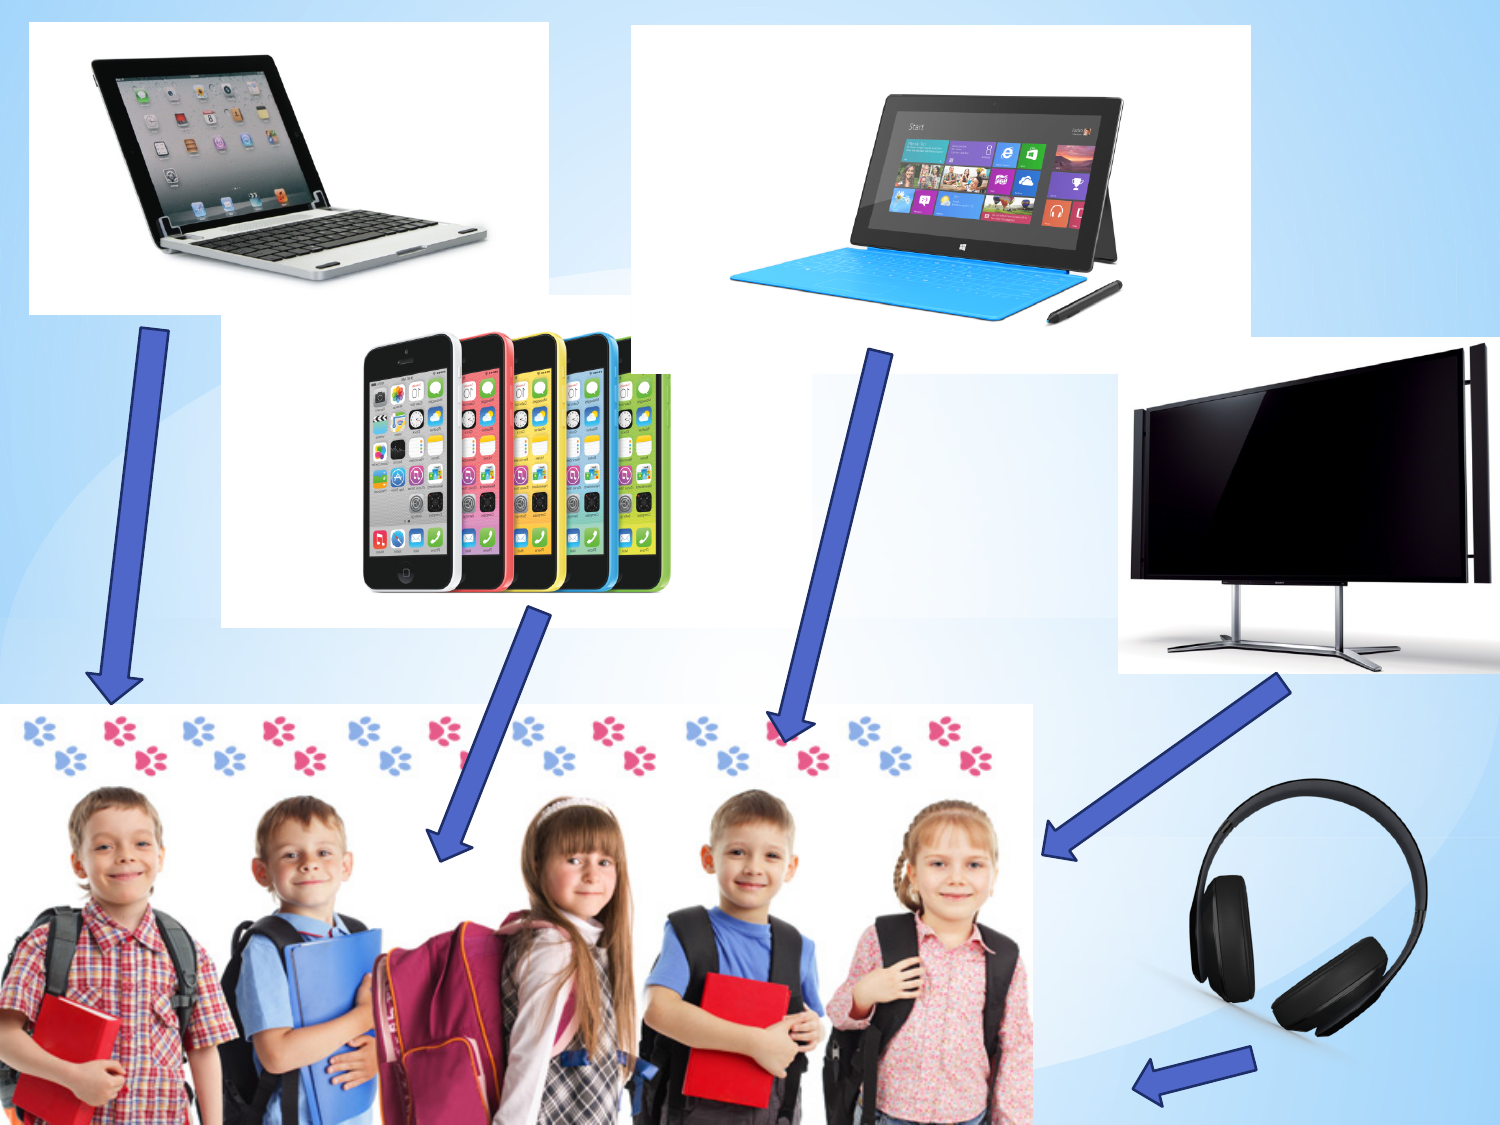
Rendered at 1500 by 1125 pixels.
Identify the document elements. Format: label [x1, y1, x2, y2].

text_box [1131, 1050, 1258, 1108]
picture [1041, 686, 1500, 1112]
picture [0, 703, 1034, 1125]
picture [29, 22, 1500, 674]
text_box [1160, 683, 1292, 754]
text_box [85, 326, 170, 701]
text_box [1041, 815, 1074, 862]
text_box [781, 383, 887, 701]
text_box [489, 636, 544, 701]
